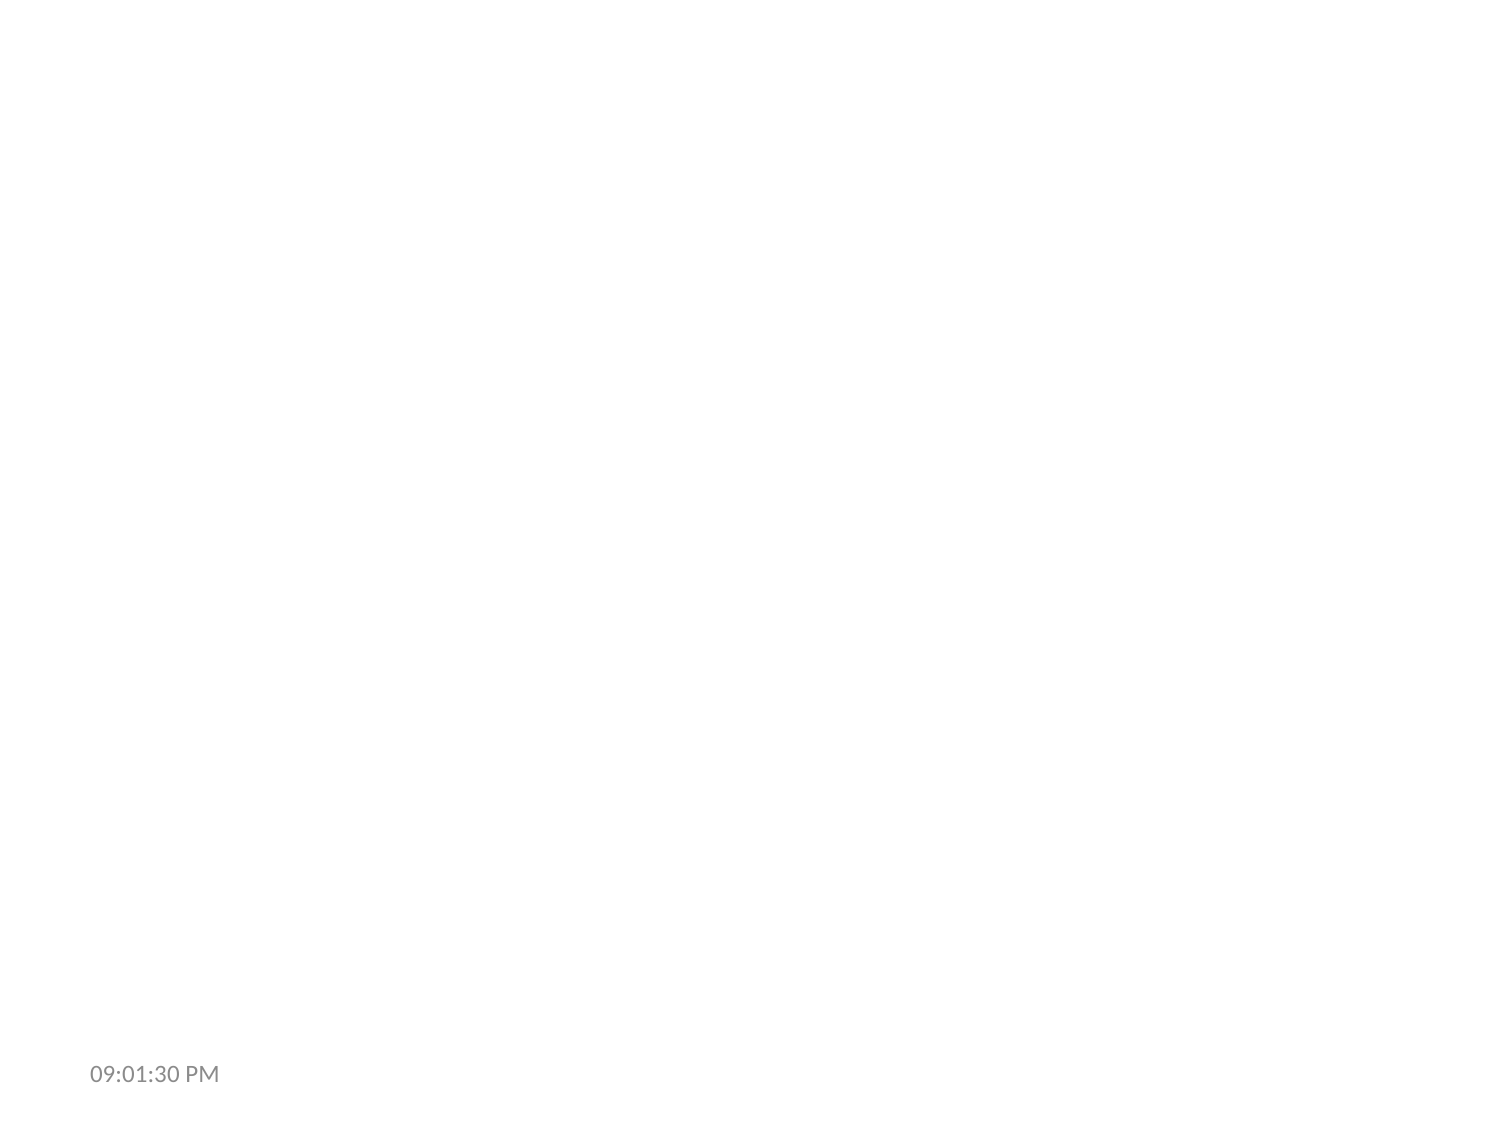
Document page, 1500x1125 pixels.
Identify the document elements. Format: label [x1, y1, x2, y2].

slide_number [75, 1042, 425, 1103]
